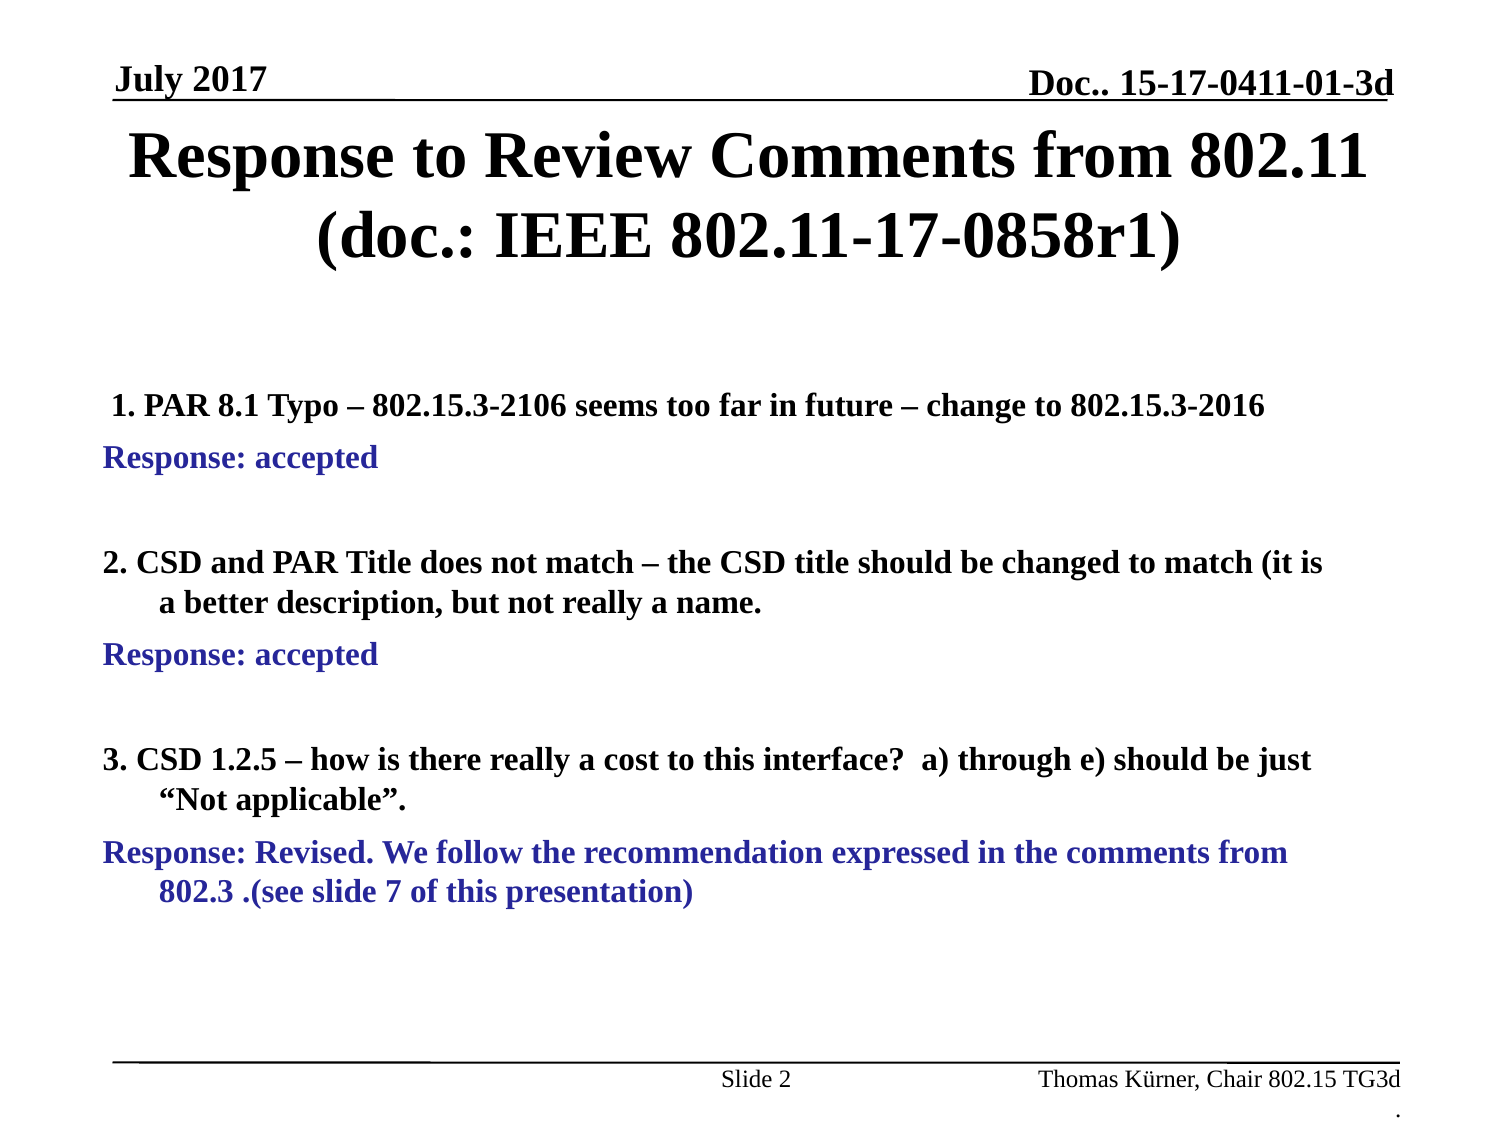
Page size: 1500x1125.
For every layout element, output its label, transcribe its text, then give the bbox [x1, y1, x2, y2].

footer Thomas Kürner, Chair 802.15 TG3d . [878, 1061, 1402, 1093]
slide_number Slide 2 [712, 1061, 800, 1123]
list 1. PAR 8.1 Typo – 802.15.3-2106 seems too far in future – change to 802.15.3-2016 Response: accepted 2. CSD and PAR Title does not match – the CSD title should be changed to match (it is a better description, but not really a name. Response: accepted 3. CSD 1.2.5 – how is there really a cost to this interface? a) through e) should be just “Not applicable”. Response: Revised. We follow the recommendation expressed in the comments from 802.3 .(see slide 7 of this presentation) [87, 374, 1363, 1051]
title Response to Review Comments from 802.11 (doc.: IEEE 802.11-17-0858r1) [112, 112, 1388, 351]
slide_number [114, 54, 423, 100]
